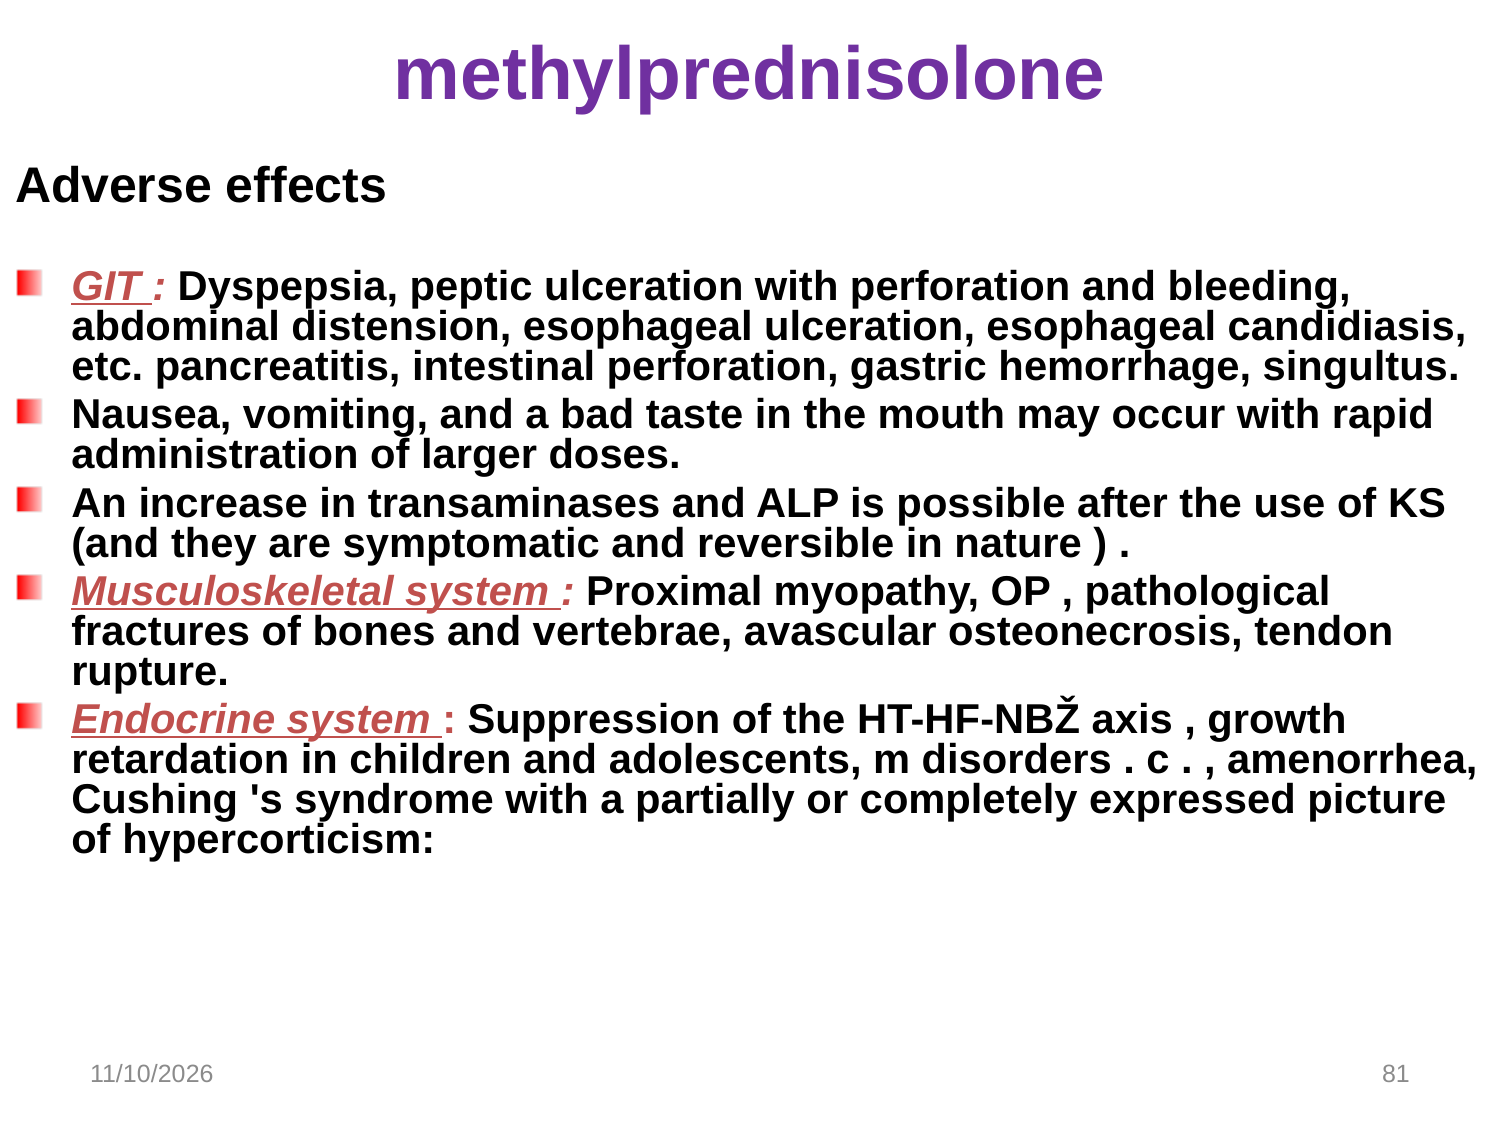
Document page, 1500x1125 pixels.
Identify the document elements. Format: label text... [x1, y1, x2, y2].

picture [15, 268, 45, 299]
picture [15, 701, 45, 732]
picture [15, 397, 45, 427]
slide_number 81 [1074, 1042, 1425, 1103]
picture [15, 485, 45, 515]
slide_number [75, 1042, 425, 1103]
picture [15, 573, 45, 603]
title methylprednisolone [0, 0, 1500, 140]
list Adverse effects GIT : Dyspepsia, peptic ulceration with perforation and bleeding, abdominal distension, esophageal ulceration, esophageal candidiasis, etc. pancreatitis, intestinal perforation, gastric hemorrhage, singultus. Nausea, vomiting, and a bad taste in the mouth may occur with rapid administration of larger doses. An increase in transaminases and ALP is possible after the use of KS (and they are symptomatic and reversible in nature ) . Musculoskeletal system : Proximal myopathy, OP , pathological fractures of bones and vertebrae, avascular osteonecrosis, tendon rupture. Endocrine system : Suppression of the HT-HF-NBŽ axis , growth retardation in children and adolescents, m disorders . c . , amenorrhea, Cushing 's syndrome with a partially or completely expressed picture of hypercorticism: [0, 156, 1500, 1006]
